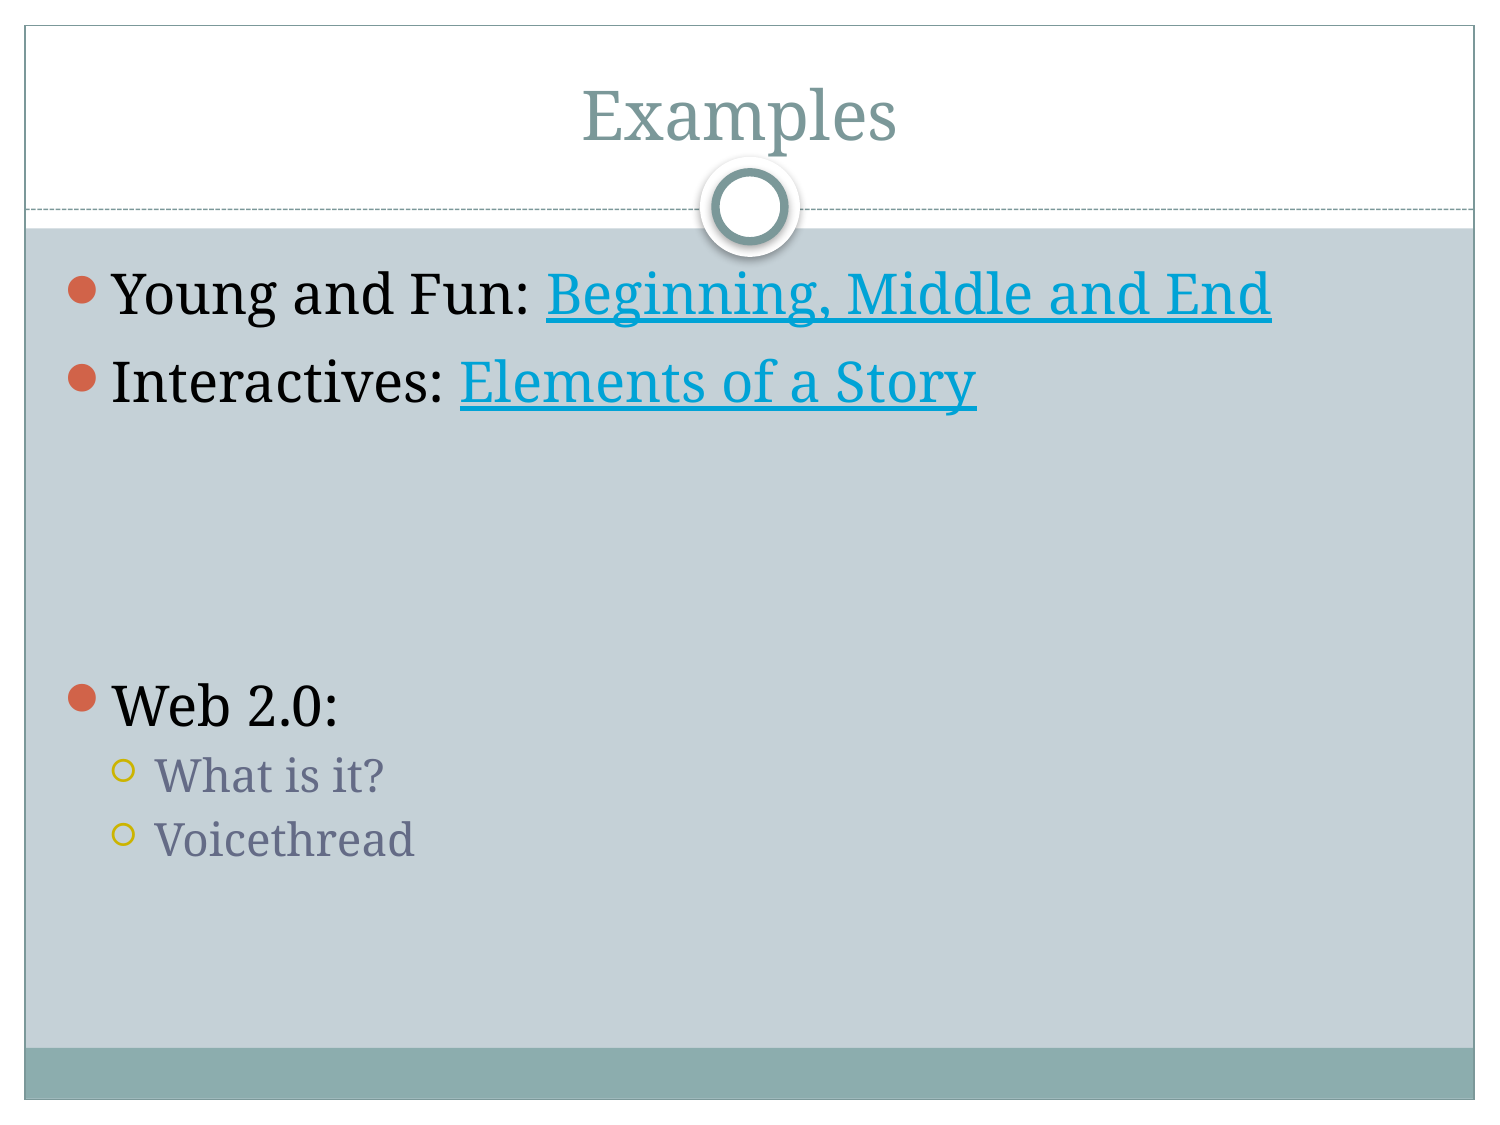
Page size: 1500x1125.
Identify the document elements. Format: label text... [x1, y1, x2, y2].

list Young and Fun: Beginning, Middle and End Interactives: Elements of a Story Web 2.0: What is it? Voicethread [49, 250, 1445, 1001]
title Examples [49, 37, 1450, 162]
